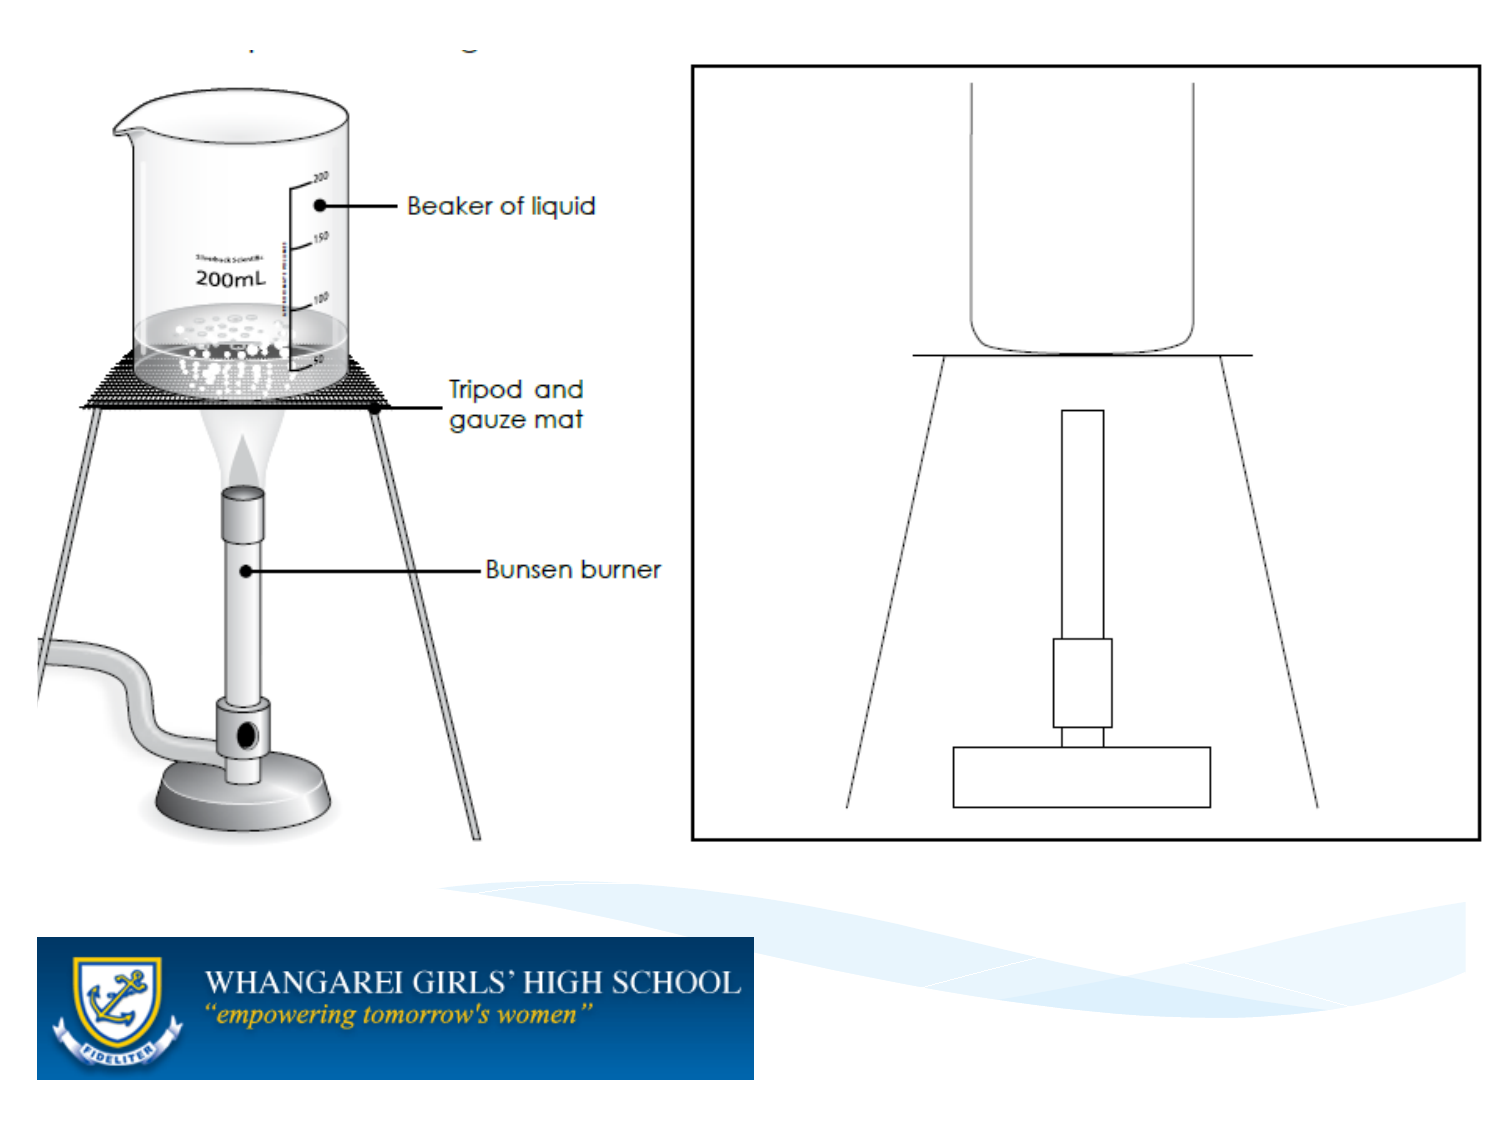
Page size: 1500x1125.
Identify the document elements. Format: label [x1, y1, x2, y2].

picture [37, 937, 754, 1080]
picture [37, 49, 1500, 851]
